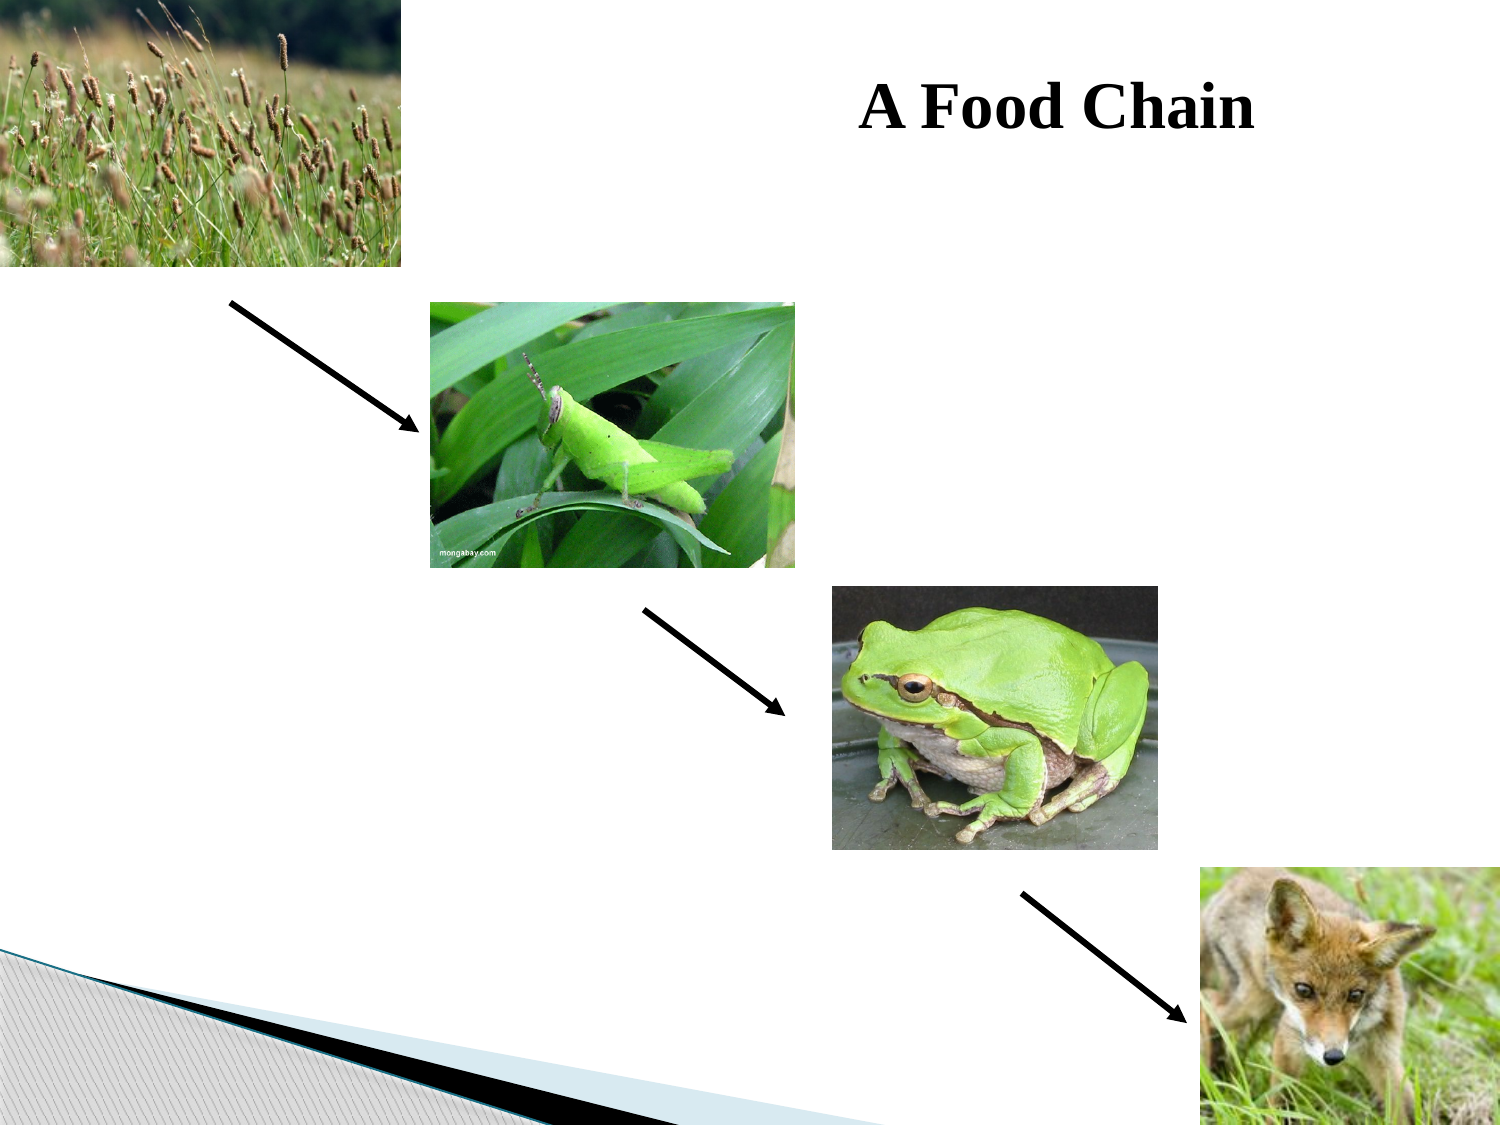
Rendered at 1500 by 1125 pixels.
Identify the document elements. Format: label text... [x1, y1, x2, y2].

text_box A Food Chain [702, 54, 1412, 150]
picture [832, 585, 1158, 850]
picture [1199, 866, 1500, 1125]
picture [430, 302, 795, 569]
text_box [643, 609, 786, 717]
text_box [229, 302, 420, 433]
picture [0, 0, 401, 268]
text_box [1021, 892, 1188, 1024]
